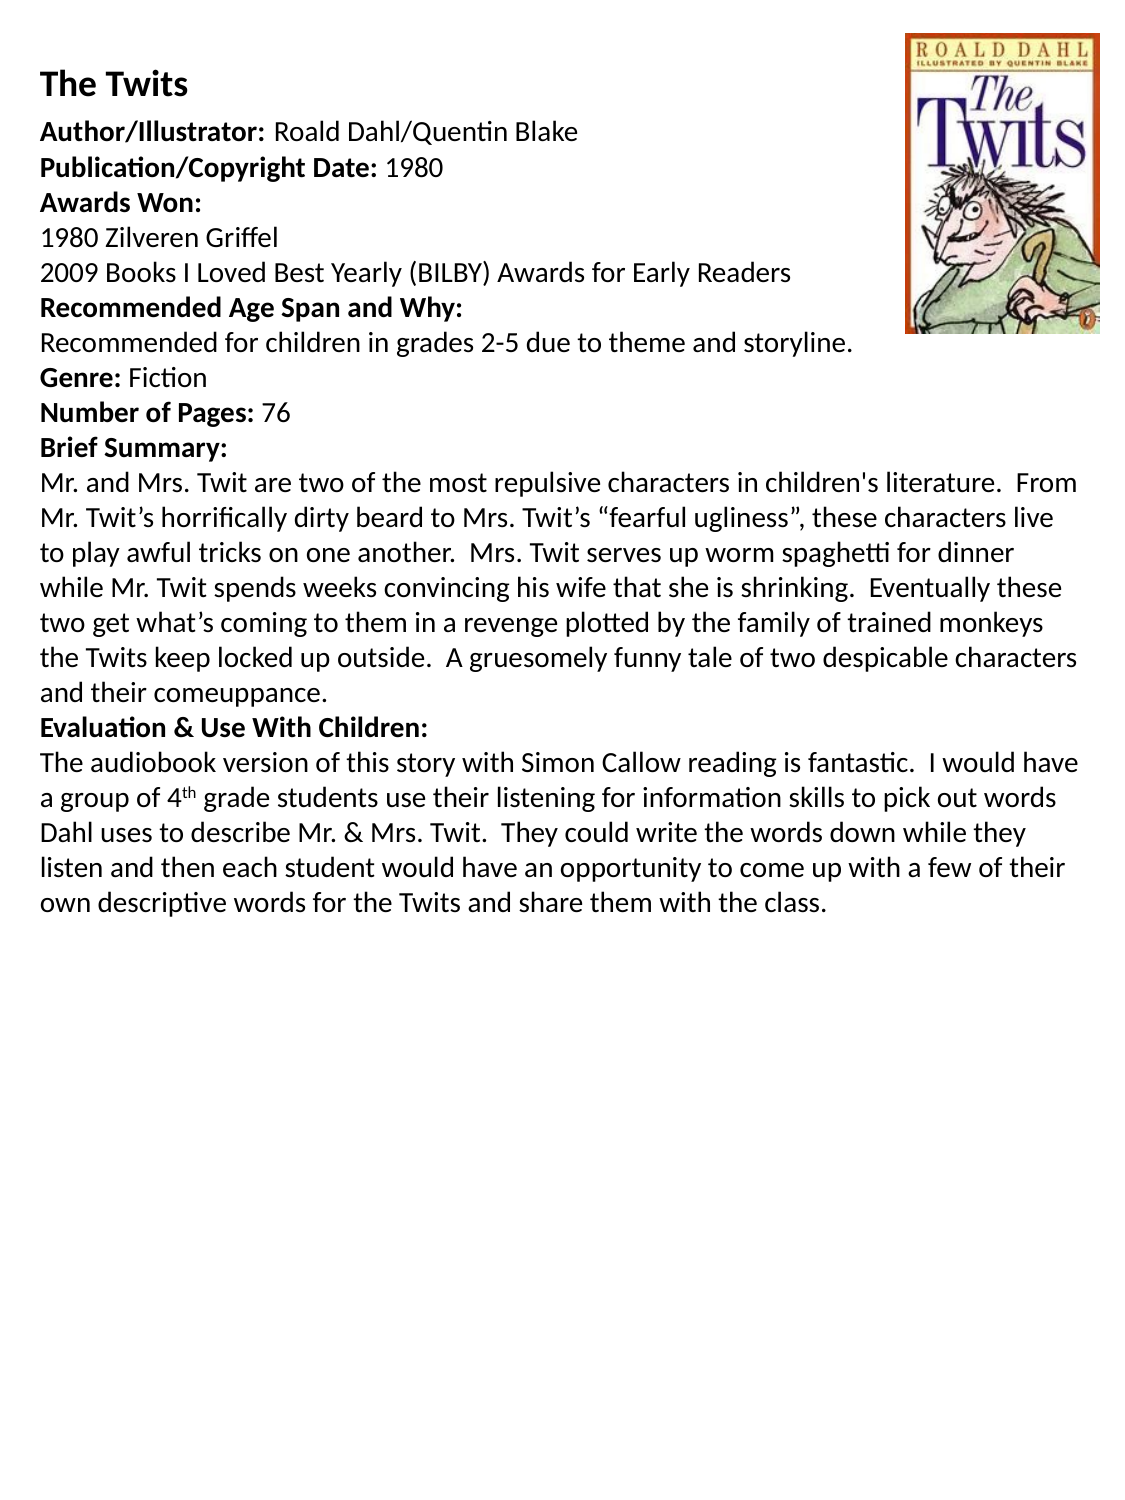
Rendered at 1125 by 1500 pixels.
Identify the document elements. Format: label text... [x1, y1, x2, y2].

picture [905, 32, 1100, 334]
text_box The Twits Author/Illustrator: Roald Dahl/Quentin Blake Publication/Copyright Date: 1980 Awards Won: 1980 Zilveren Griffel 2009 Books I Loved Best Yearly (BILBY) Awards for Early Readers Recommended Age Span and Why: Recommended for children in grades 2-5 due to theme and storyline. Genre: Fiction Number of Pages: 76 Brief Summary: Mr. and Mrs. Twit are two of the most repulsive characters in children's literature. From Mr. Twit’s horrifically dirty beard to Mrs. Twit’s “fearful ugliness”, these characters live to play awful tricks on one another. Mrs. Twit serves up worm spaghetti for dinner while Mr. Twit spends weeks convincing his wife that she is shrinking. Eventually these two get what’s coming to them in a revenge plotted by the family of trained monkeys the Twits keep locked up outside. A gruesomely funny tale of two despicable characters and their comeuppance. Evaluation & Use With Children: The audiobook version of this story with Simon Callow reading is fantastic. I would have a group of 4th grade students use their listening for information skills to pick out words Dahl uses to describe Mr. & Mrs. Twit. They could write the words down while they listen and then each student would have an opportunity to come up with a few of their own descriptive words for the Twits and share them with the class. [24, 51, 1100, 926]
